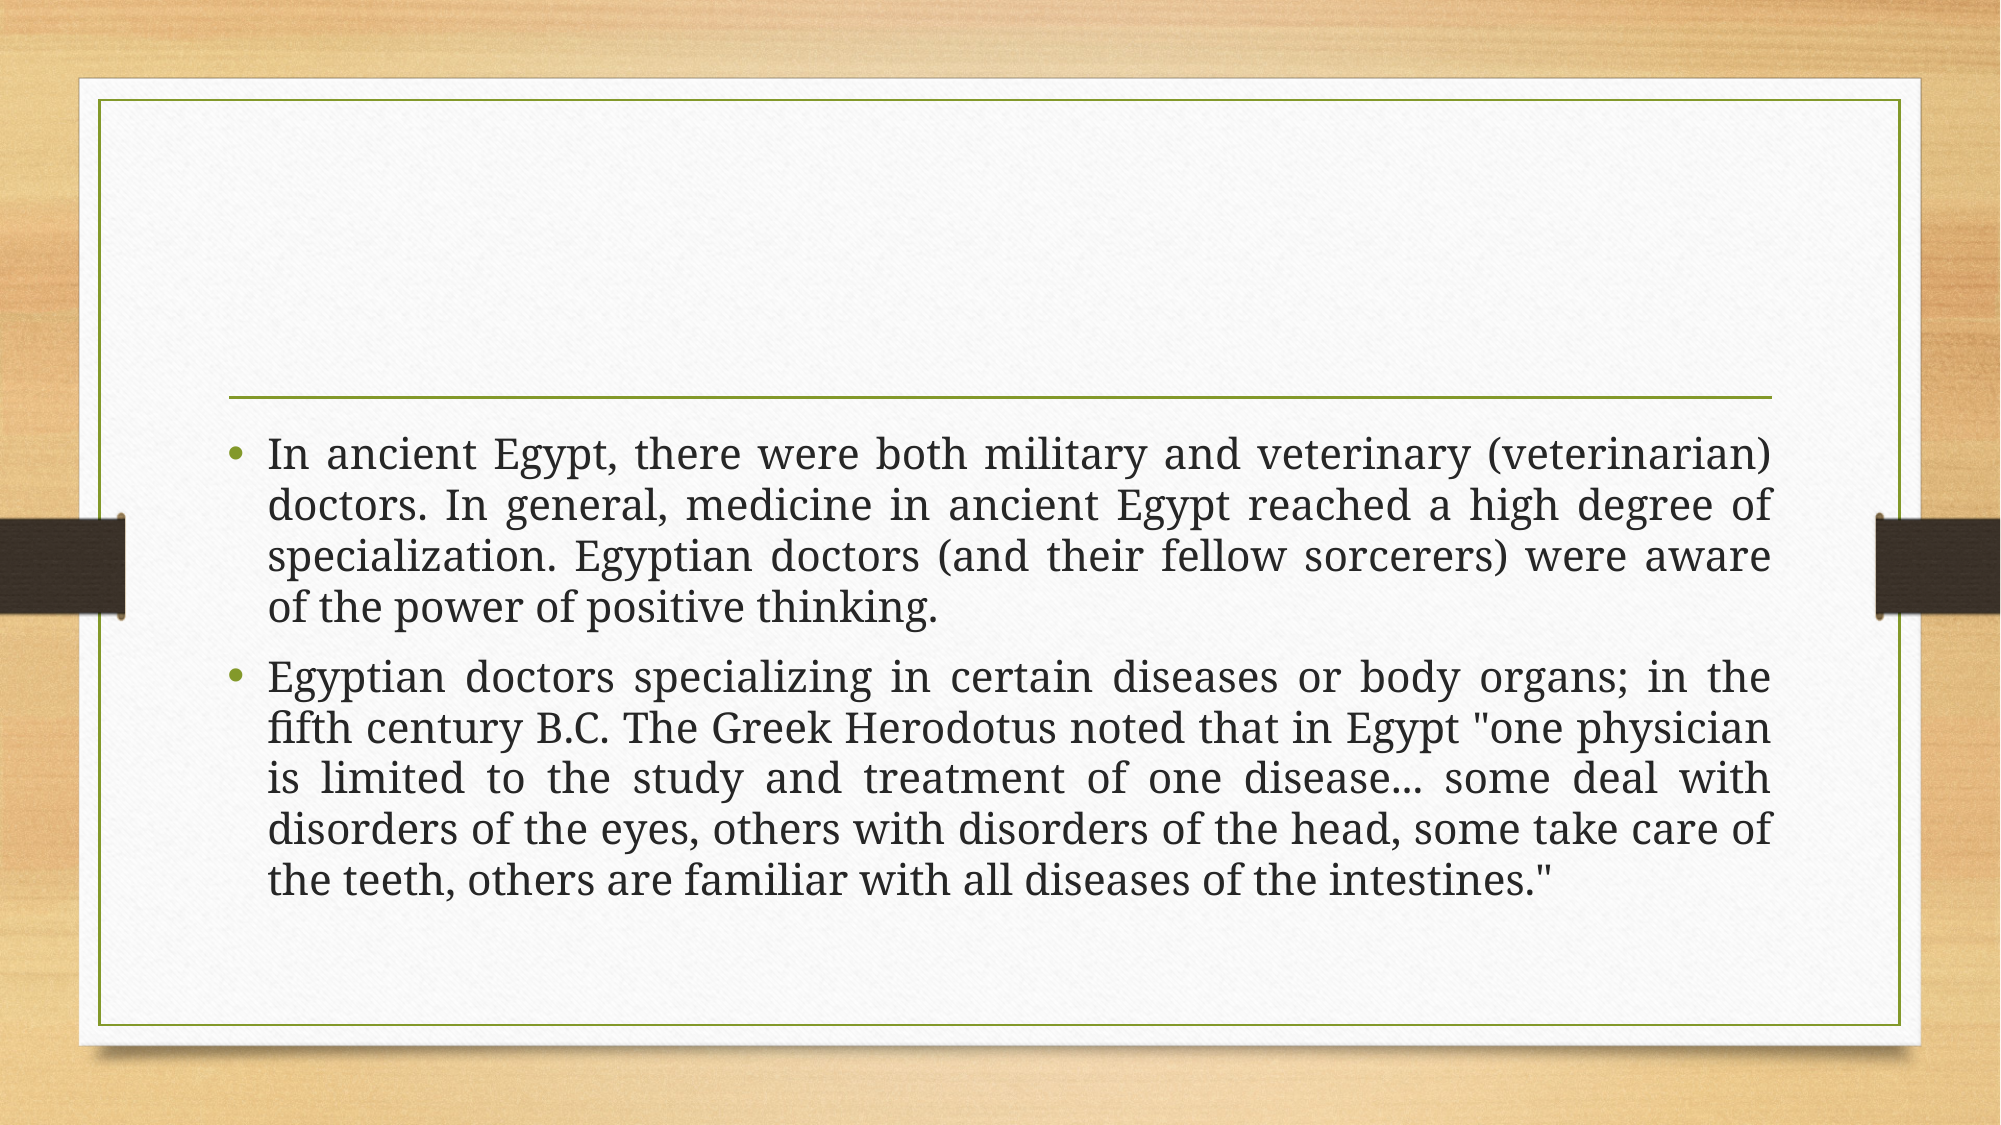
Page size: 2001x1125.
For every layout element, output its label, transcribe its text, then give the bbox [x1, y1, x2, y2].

picture [0, 0, 2001, 1125]
list In ancient Egypt, there were both military and veterinary (veterinarian) doctors. In general, medicine in ancient Egypt reached a high degree of specialization. Egyptian doctors (and their fellow sorcerers) were aware of the power of positive thinking. Egyptian doctors specializing in certain diseases or body organs; in the fifth century B.C. The Greek Herodotus noted that in Egypt "one physician is limited to the study and treatment of one disease... some deal with disorders of the eyes, others with disorders of the head, some take care of the teeth, others are familiar with all diseases of the intestines." [212, 419, 1788, 964]
